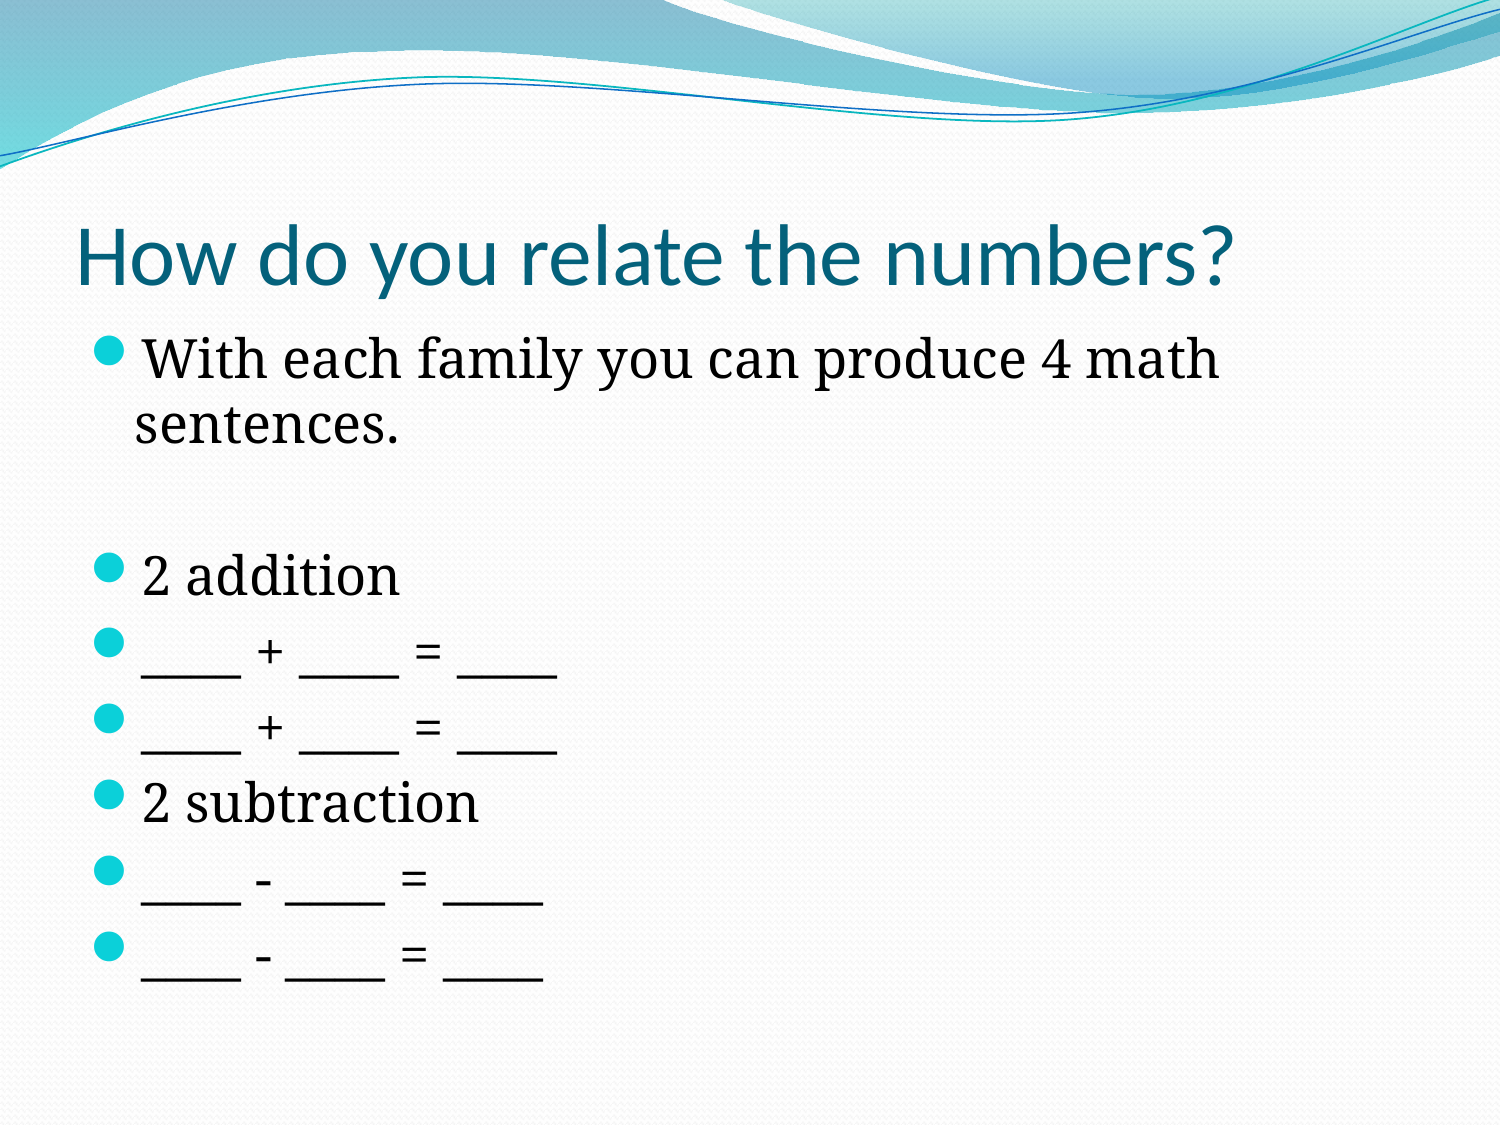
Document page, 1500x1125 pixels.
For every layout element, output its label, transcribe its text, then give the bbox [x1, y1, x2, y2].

list With each family you can produce 4 math sentences. 2 addition ____ + ____ = ____ ____ + ____ = ____ 2 subtraction ____ - ____ = ____ ____ - ____ = ____ [75, 317, 1425, 1038]
title How do you relate the numbers? [75, 115, 1425, 303]
